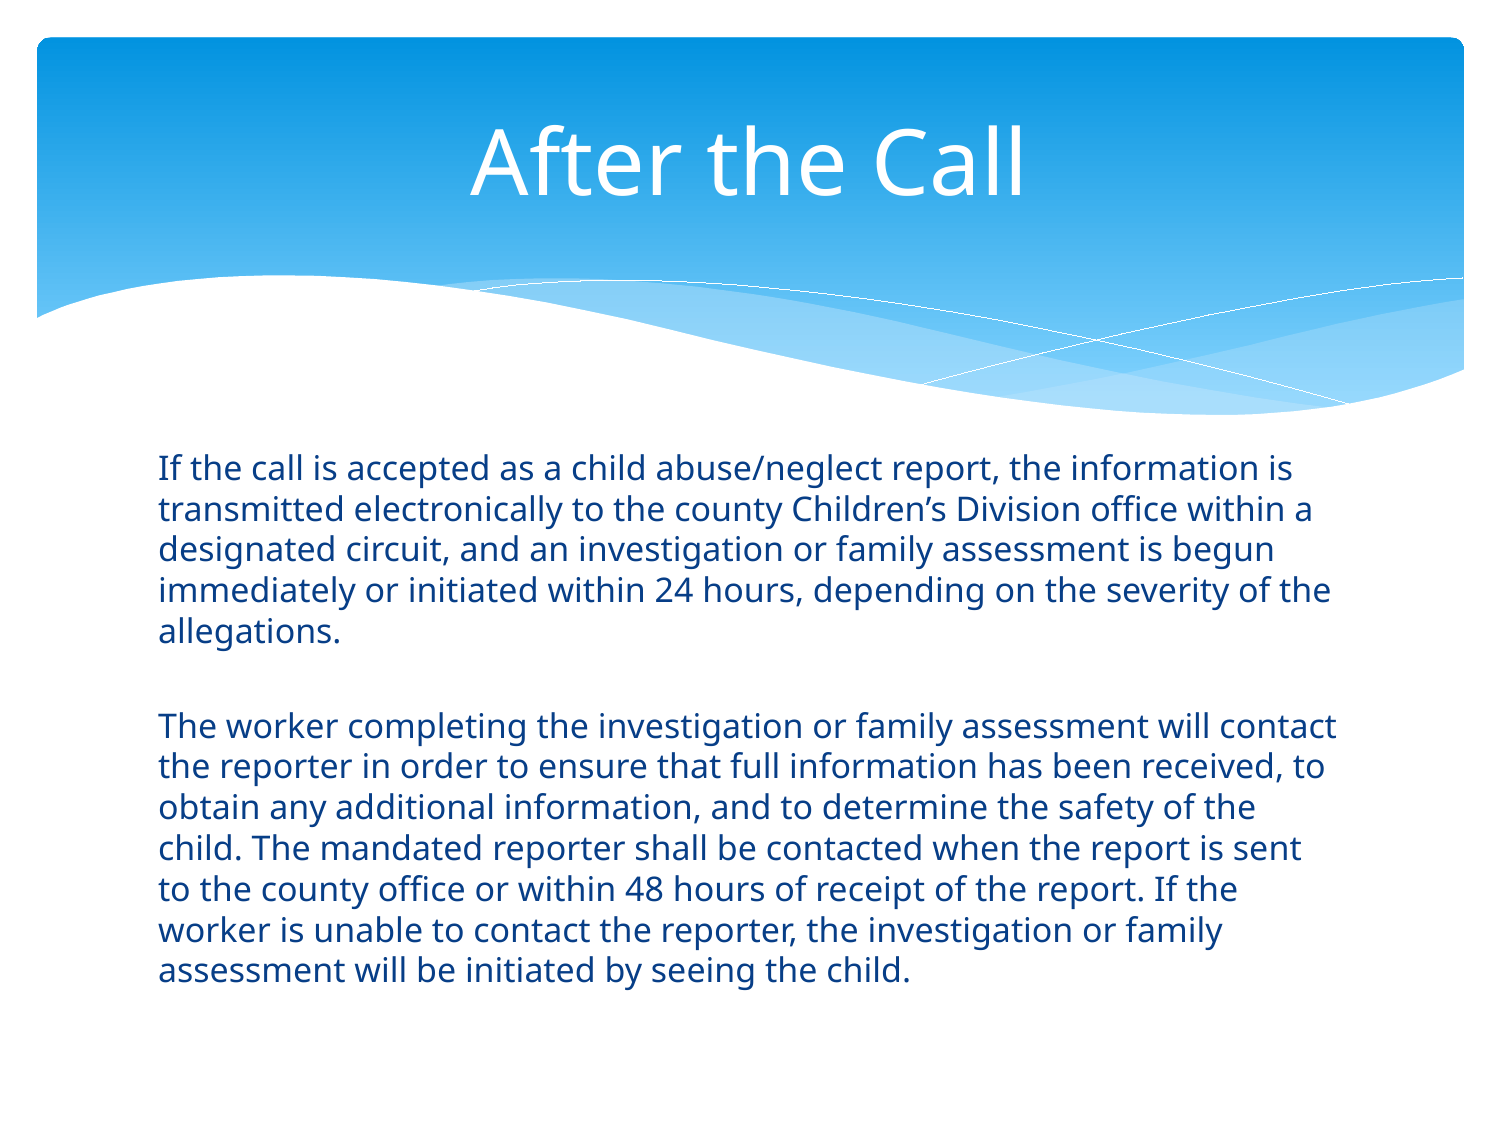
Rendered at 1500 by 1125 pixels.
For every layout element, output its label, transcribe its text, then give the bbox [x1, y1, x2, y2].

list If the call is accepted as a child abuse/neglect report, the information is transmitted electronically to the county Children’s Division office within a designated circuit, and an investigation or family assessment is begun immediately or initiated within 24 hours, depending on the severity of the allegations. The worker completing the investigation or family assessment will contact the reporter in order to ensure that full information has been received, to obtain any additional information, and to determine the safety of the child. The mandated reporter shall be contacted when the report is sent to the county office or within 48 hours of receipt of the report. If the worker is unable to contact the reporter, the investigation or family assessment will be initiated by seeing the child. [143, 438, 1359, 1005]
title After the Call [75, 55, 1425, 261]
